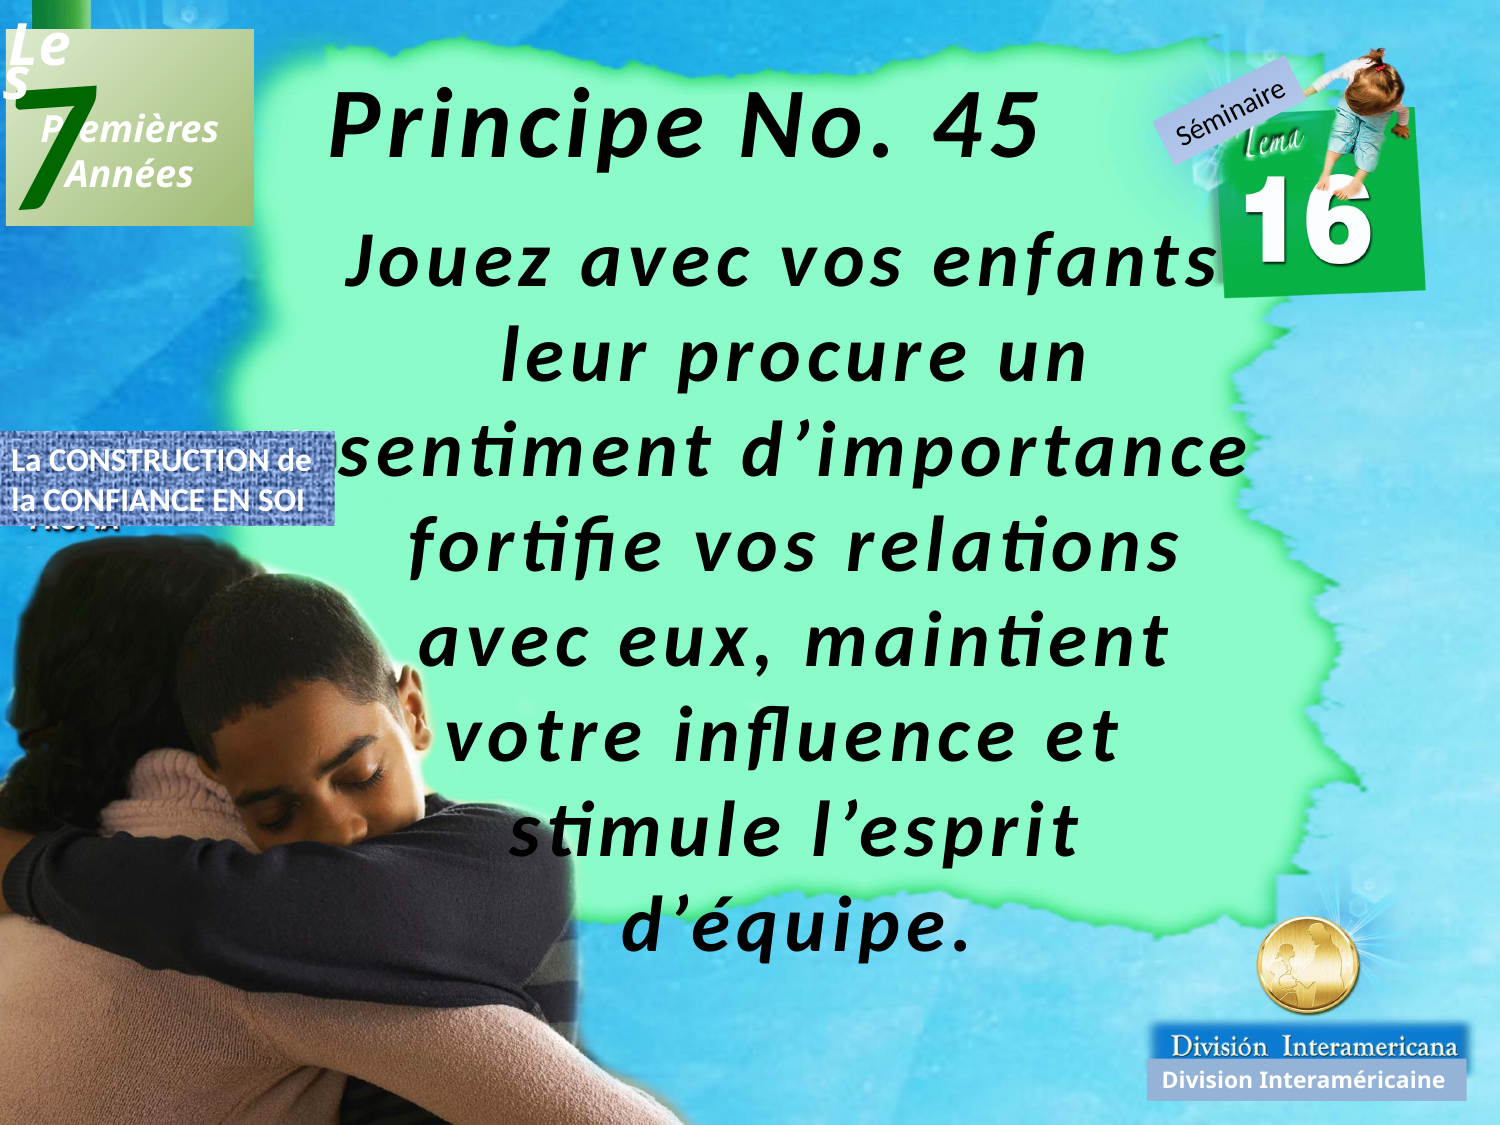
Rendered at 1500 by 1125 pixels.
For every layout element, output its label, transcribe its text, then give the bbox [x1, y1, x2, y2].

text_box Division Interaméricaine [1146, 1058, 1467, 1101]
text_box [0, 17, 255, 256]
text_box La CONSTRUCTION de la CONFIANCE EN SOI [0, 431, 335, 526]
text_box Séminaire [1152, 54, 1307, 166]
picture [0, 0, 1500, 1125]
text_box Principe No. 45 Jouez avec vos enfants leur procure un sentiment d’importance fortifie vos relations avec eux, maintient votre influence et stimule l’esprit d’équipe. [312, 50, 1282, 975]
